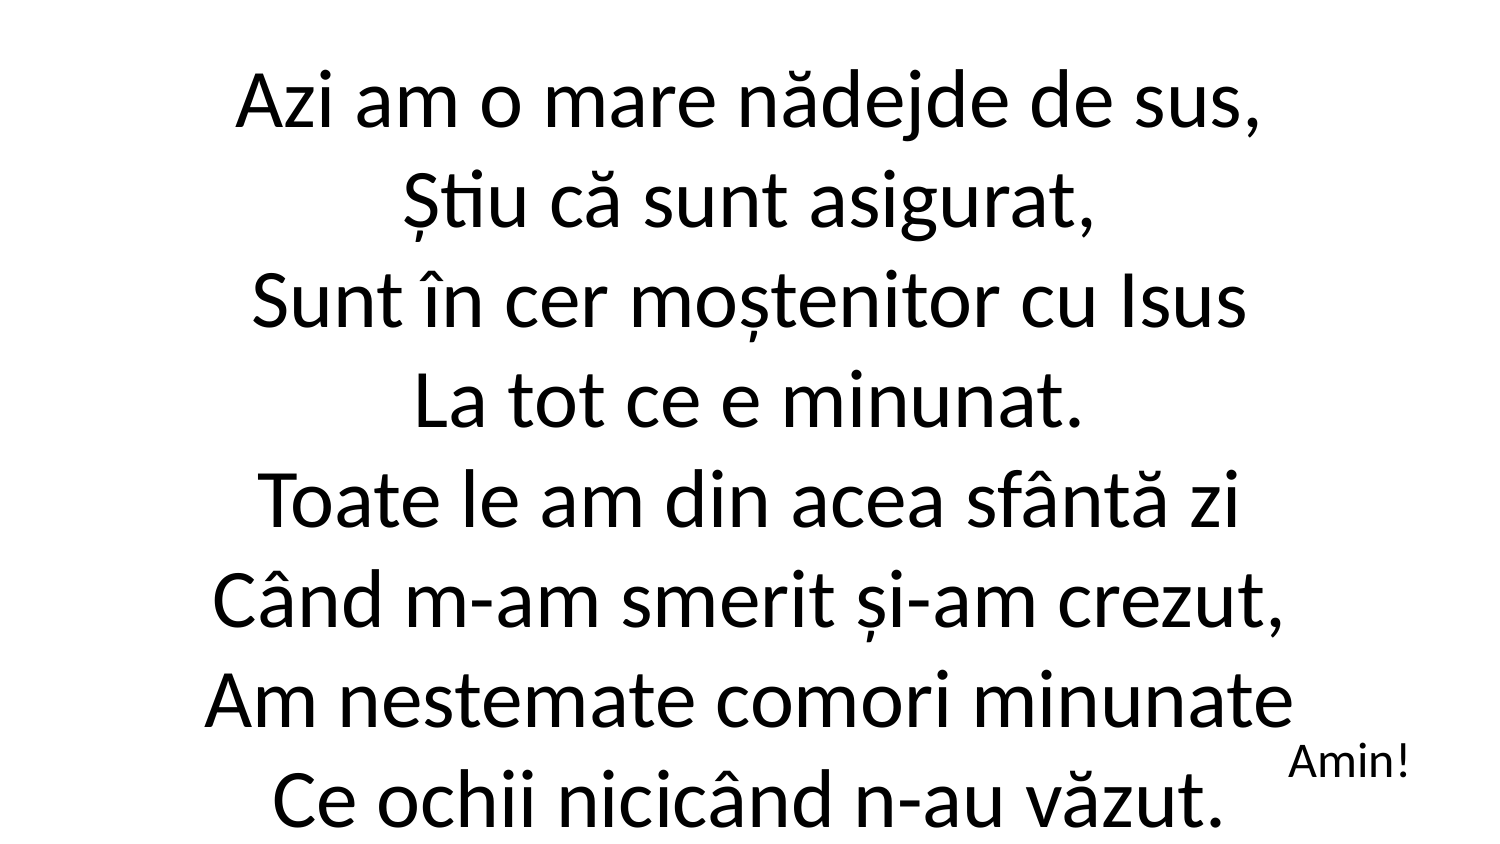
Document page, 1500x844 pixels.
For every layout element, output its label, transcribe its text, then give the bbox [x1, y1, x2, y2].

text_box Amin! [1273, 674, 1427, 795]
text_box Azi am o mare nădejde de sus, Știu că sunt asigurat, Sunt în cer moștenitor cu Isus La tot ce e minunat. Toate le am din acea sfântă zi Când m-am smerit și-am crezut, Am nestemate comori minunate Ce ochii nicicând n-au văzut. [189, 0, 1311, 844]
